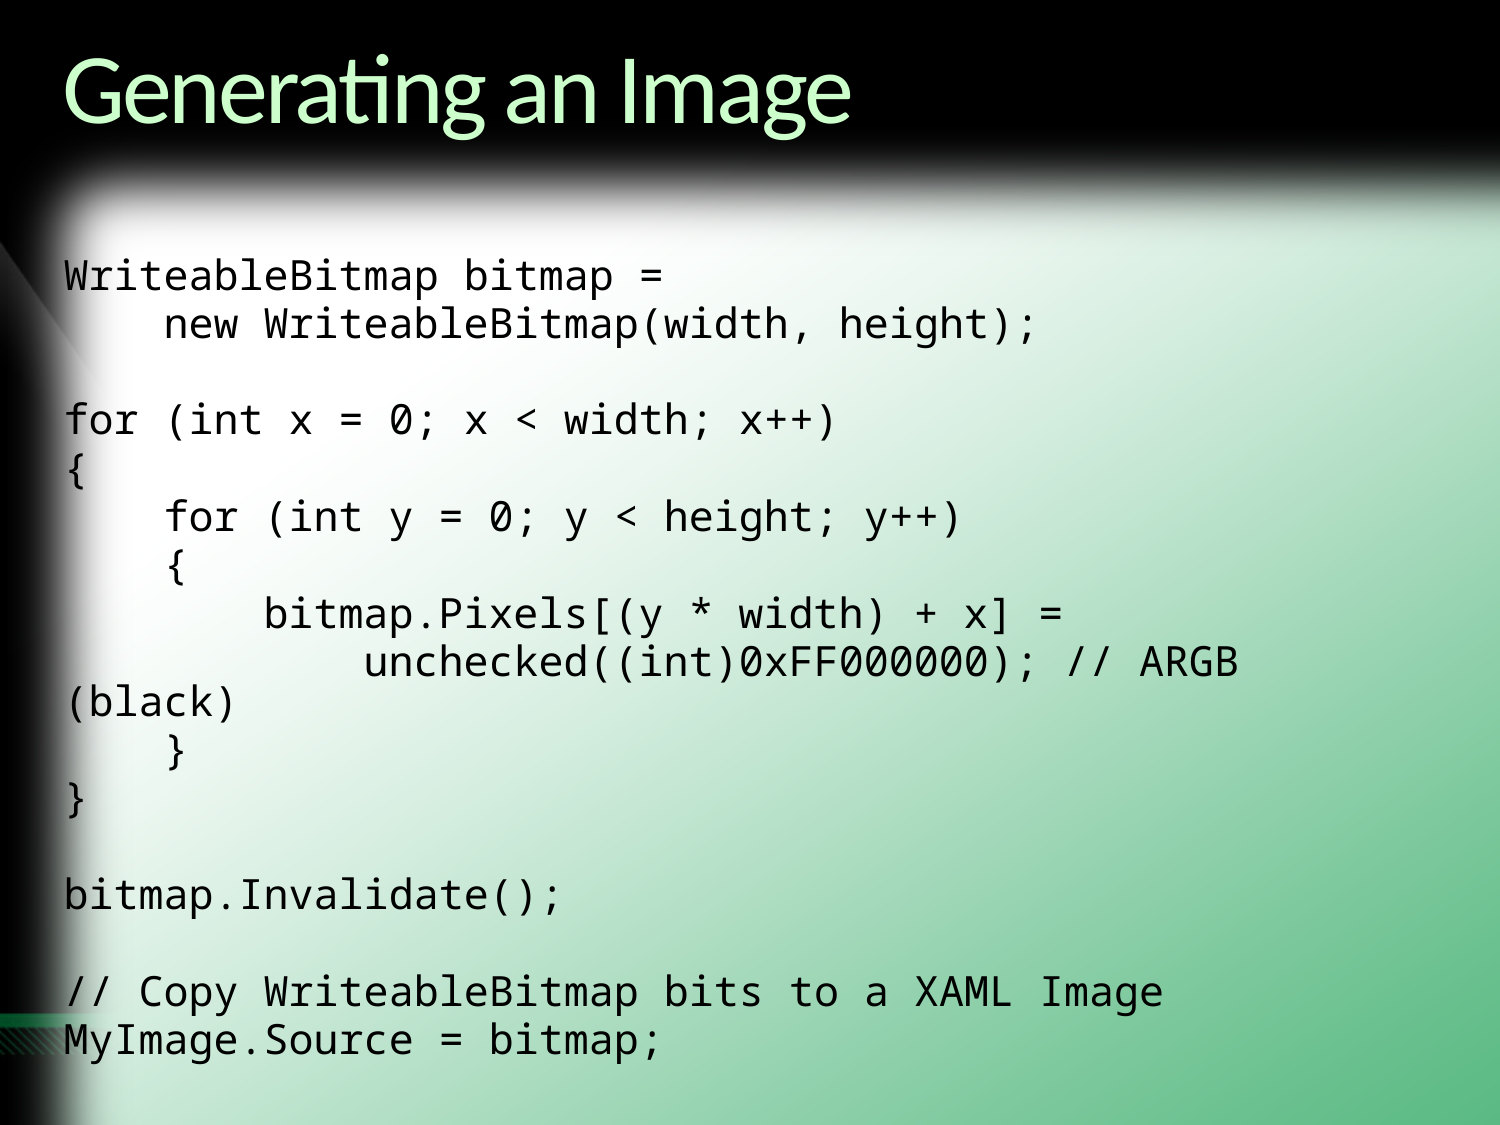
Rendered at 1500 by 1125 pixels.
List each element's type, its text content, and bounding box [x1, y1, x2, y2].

title Generating an Image [62, 37, 1438, 147]
list WriteableBitmap bitmap = new WriteableBitmap(width, height); for (int x = 0; x < width; x++) { for (int y = 0; y < height; y++) { bitmap.Pixels[(y * width) + x] = unchecked((int)0xFF000000); // ARGB (black) } } bitmap.Invalidate(); // Copy WriteableBitmap bits to a XAML Image MyImage.Source = bitmap; [63, 257, 1433, 537]
picture [0, 0, 1500, 1125]
